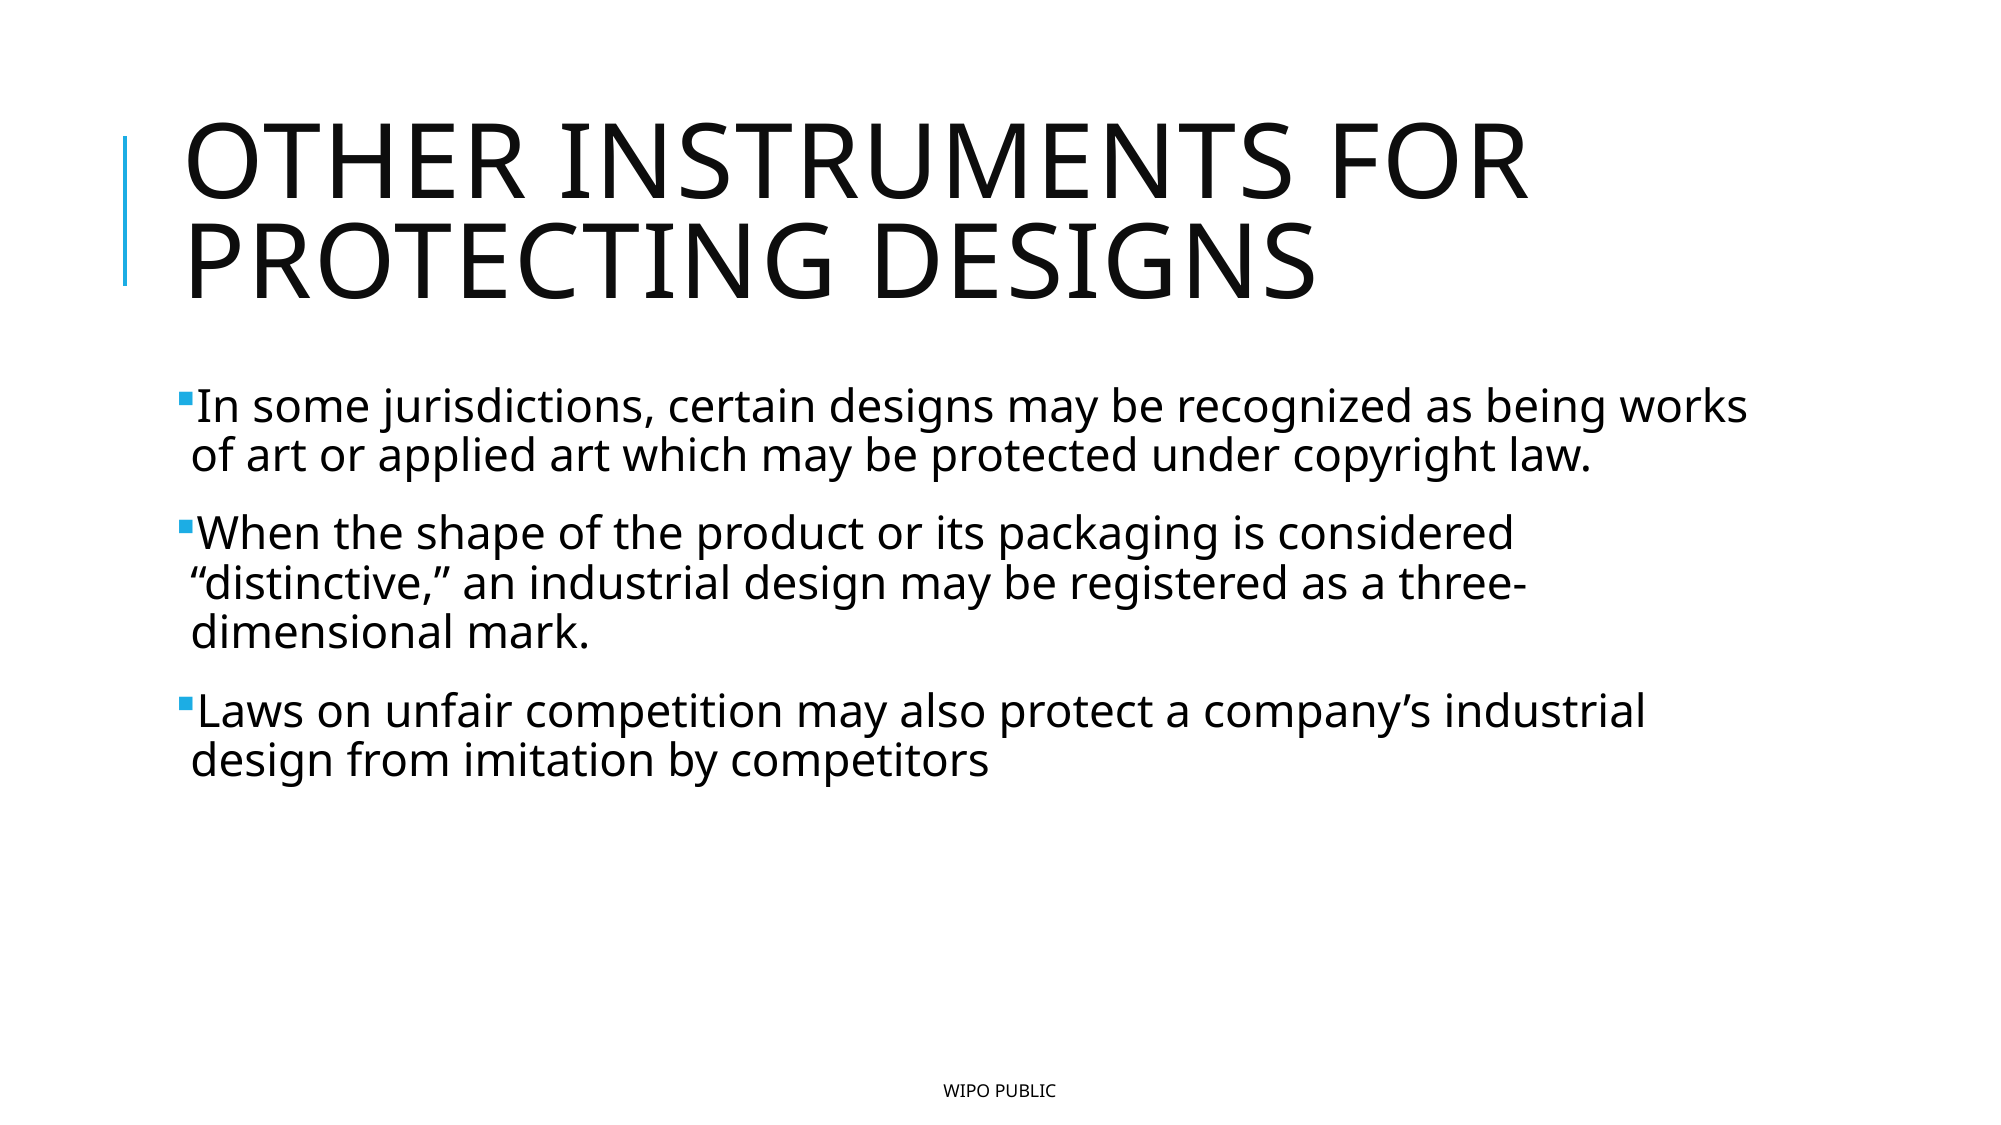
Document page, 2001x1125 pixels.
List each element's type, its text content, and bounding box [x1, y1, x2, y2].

list In some jurisdictions, certain designs may be recognized as being works of art or applied art which may be protected under copyright law. When the shape of the product or its packaging is considered “distinctive,” an industrial design may be registered as a three-dimensional mark. Laws on unfair competition may also protect a company’s industrial design from imitation by competitors [168, 375, 1763, 1035]
title Other instruments for protecting designs [168, 96, 1763, 342]
